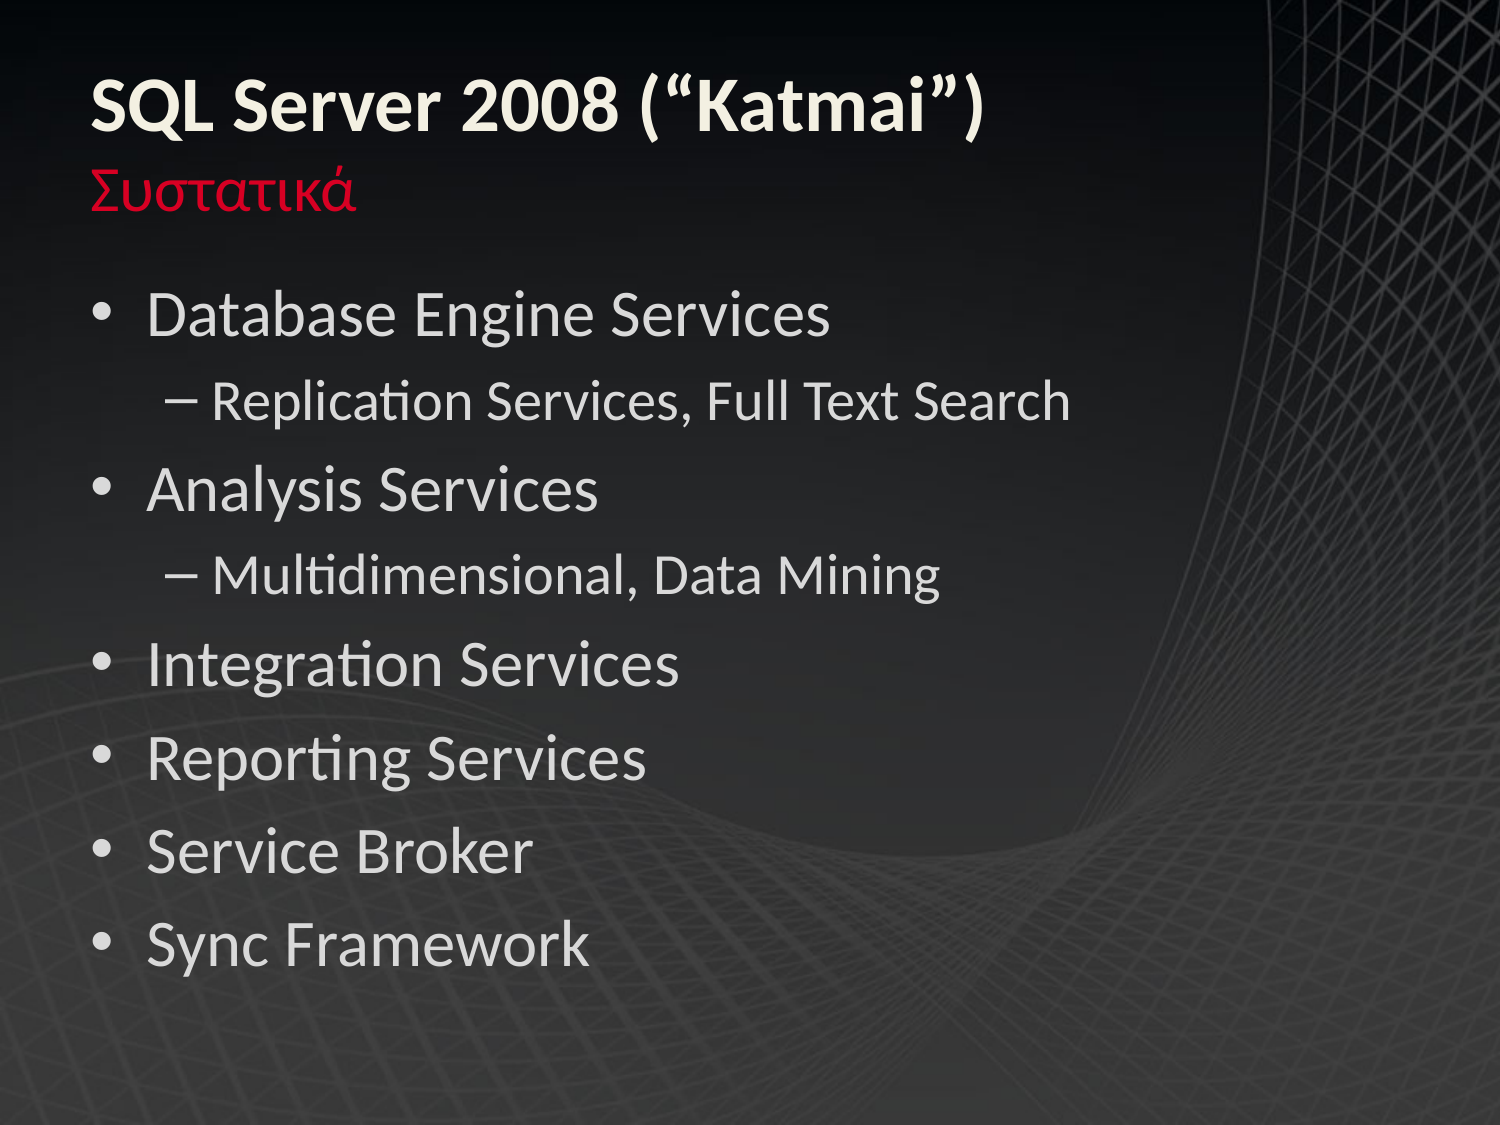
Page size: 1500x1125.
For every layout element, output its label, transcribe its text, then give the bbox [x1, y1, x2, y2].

picture [0, 0, 1500, 1125]
title SQL Server 2008 (“Katmai”) Συστατικά [75, 45, 1425, 233]
list Database Engine Services Replication Services, Full Text Search Analysis Services Multidimensional, Data Mining Integration Services Reporting Services Service Broker Sync Framework [75, 262, 1425, 1005]
